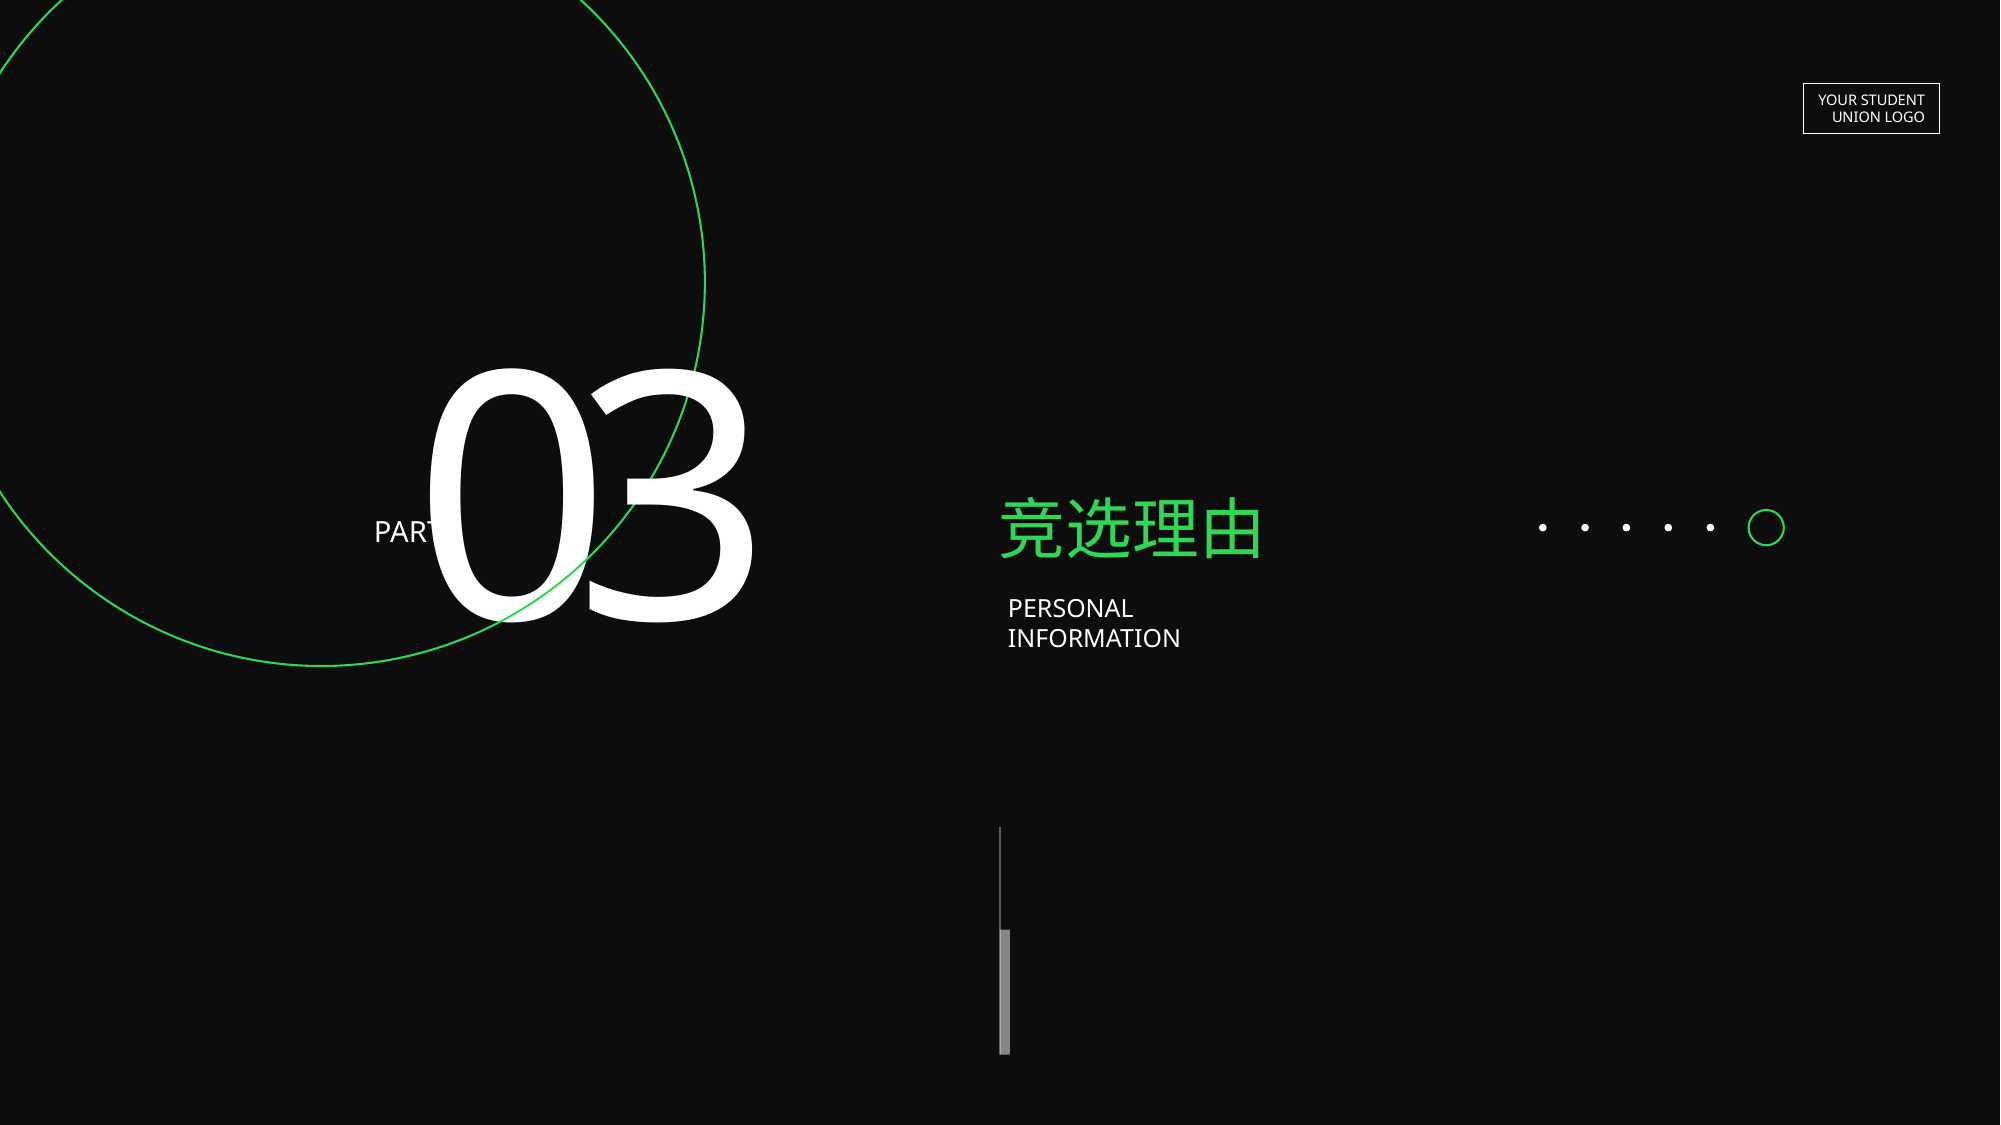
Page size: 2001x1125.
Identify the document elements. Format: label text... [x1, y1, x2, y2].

text_box 3 [538, 266, 808, 697]
text_box [0, 0, 706, 668]
text_box PERSONAL INFORMATION [993, 585, 1197, 660]
text_box 0 [377, 601, 538, 697]
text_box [1643, 405, 1680, 650]
text_box PART [273, 506, 544, 556]
text_box 竞选理由 [984, 479, 1531, 575]
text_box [999, 827, 1010, 1055]
text_box YOUR STUDENT UNION LOGO [1803, 83, 1940, 134]
